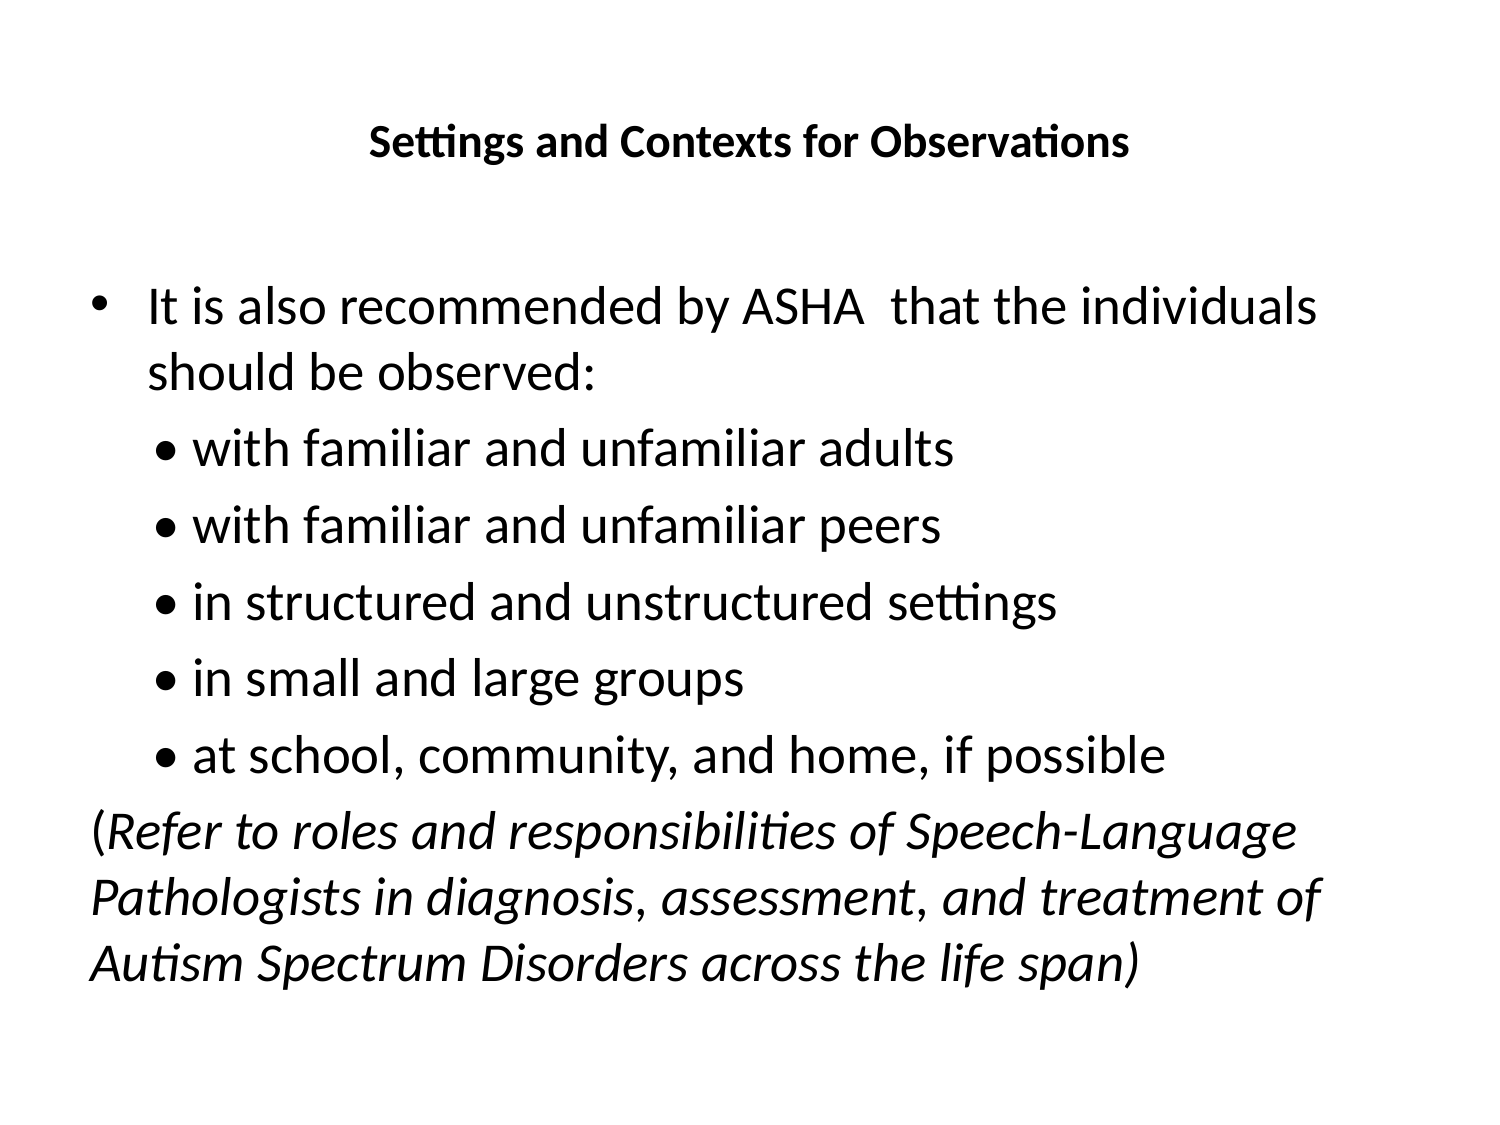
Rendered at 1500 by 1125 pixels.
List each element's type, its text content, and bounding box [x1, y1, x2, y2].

list It is also recommended by ASHA that the individuals should be observed: • with familiar and unfamiliar adults • with familiar and unfamiliar peers • in structured and unstructured settings • in small and large groups • at school, community, and home, if possible (Refer to roles and responsibilities of Speech-Language Pathologists in diagnosis, assessment, and treatment of Autism Spectrum Disorders across the life span) [75, 262, 1425, 1005]
title Settings and Contexts for Observations [75, 45, 1425, 233]
